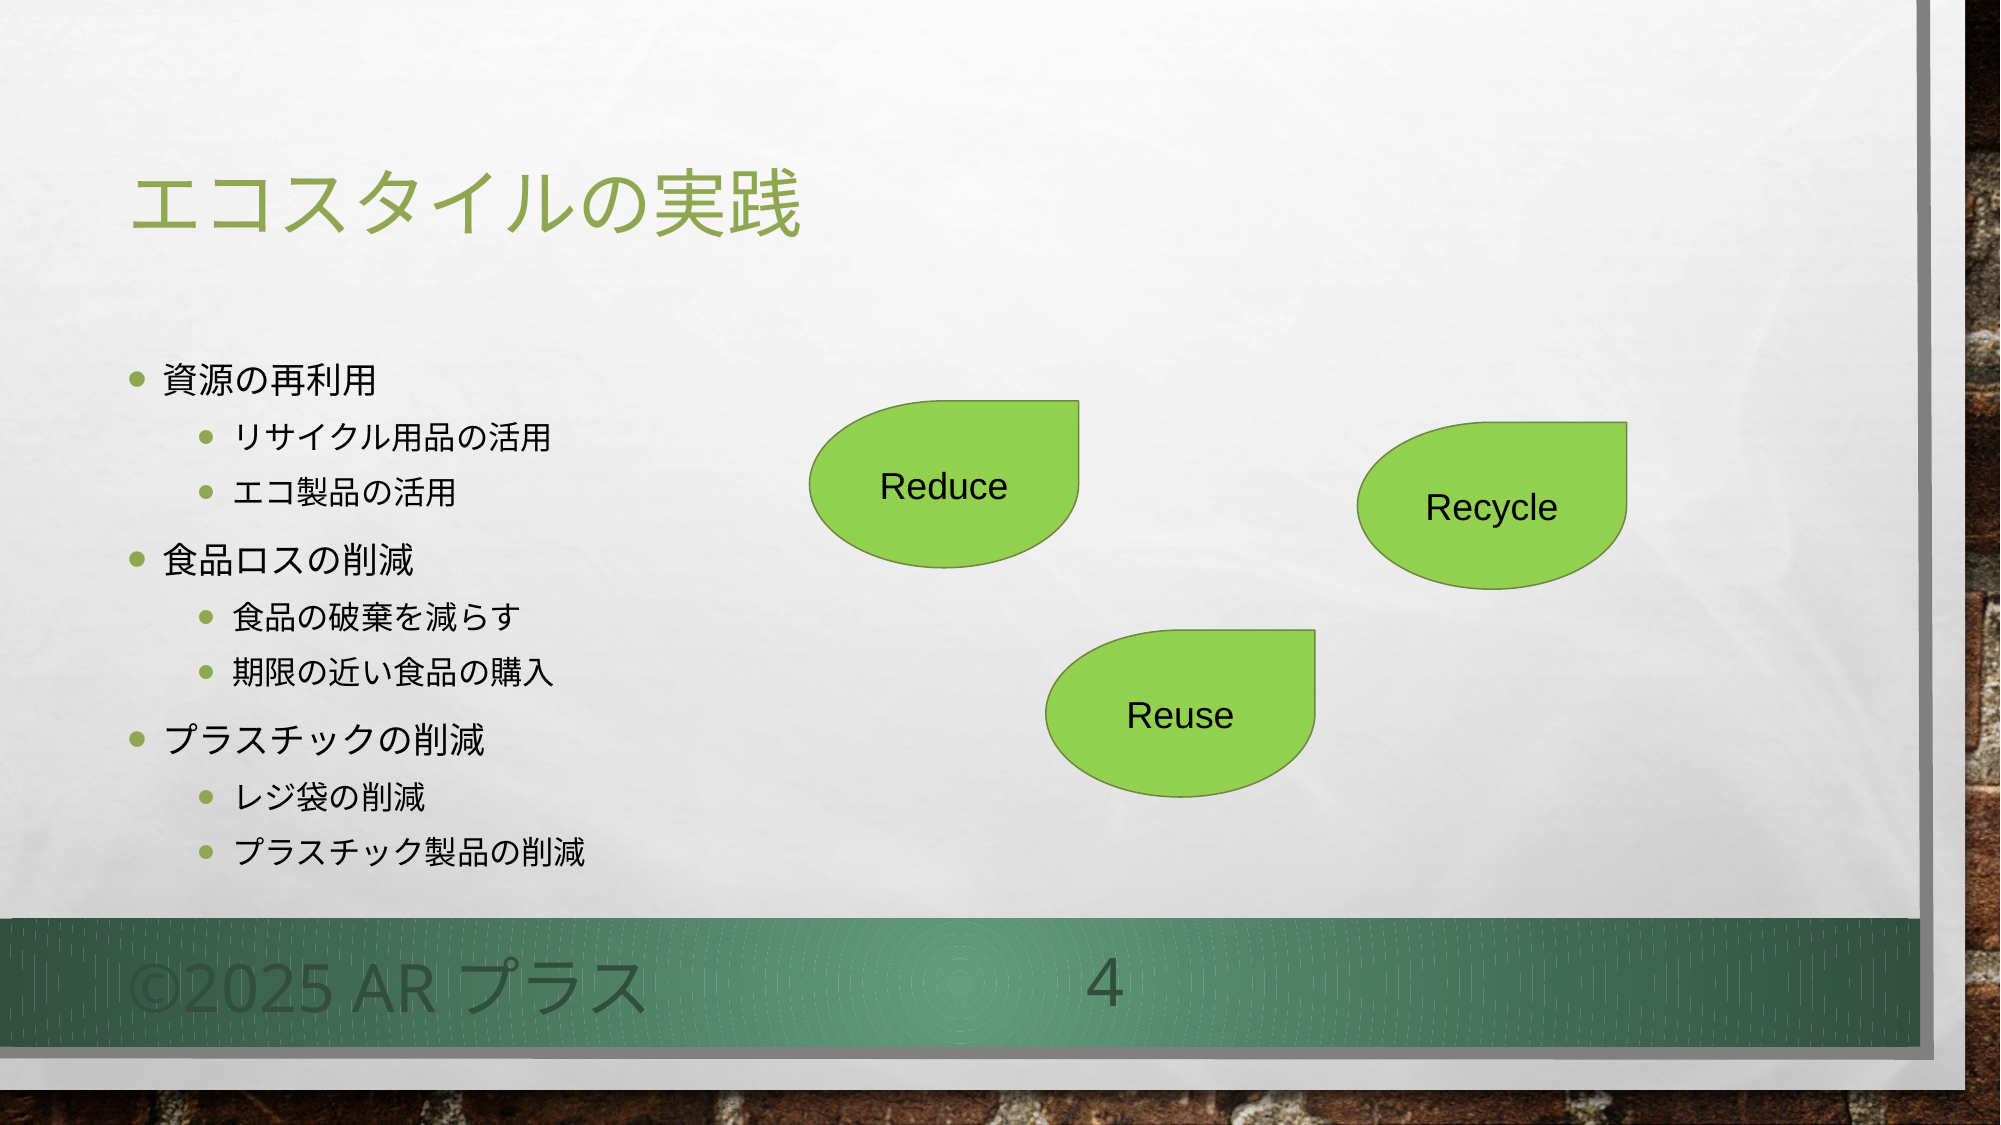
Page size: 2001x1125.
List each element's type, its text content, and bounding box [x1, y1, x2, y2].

text_box Reuse [1045, 629, 1316, 798]
footer ©2025 ARプラス [112, 944, 1015, 1027]
slide_number 4 [1031, 944, 1181, 1027]
picture [0, 0, 2000, 1125]
text_box Recycle [1356, 421, 1628, 590]
list 資源の再利用 リサイクル用品の活用 エコ製品の活用 食品ロスの削減 食品の破棄を減らす 期限の近い食品の購入 プラスチックの削減 レジ袋の削減 プラスチック製品の削減 [112, 338, 1818, 882]
title エコスタイルの実践 [112, 112, 1818, 302]
text_box Reduce [808, 400, 1080, 569]
